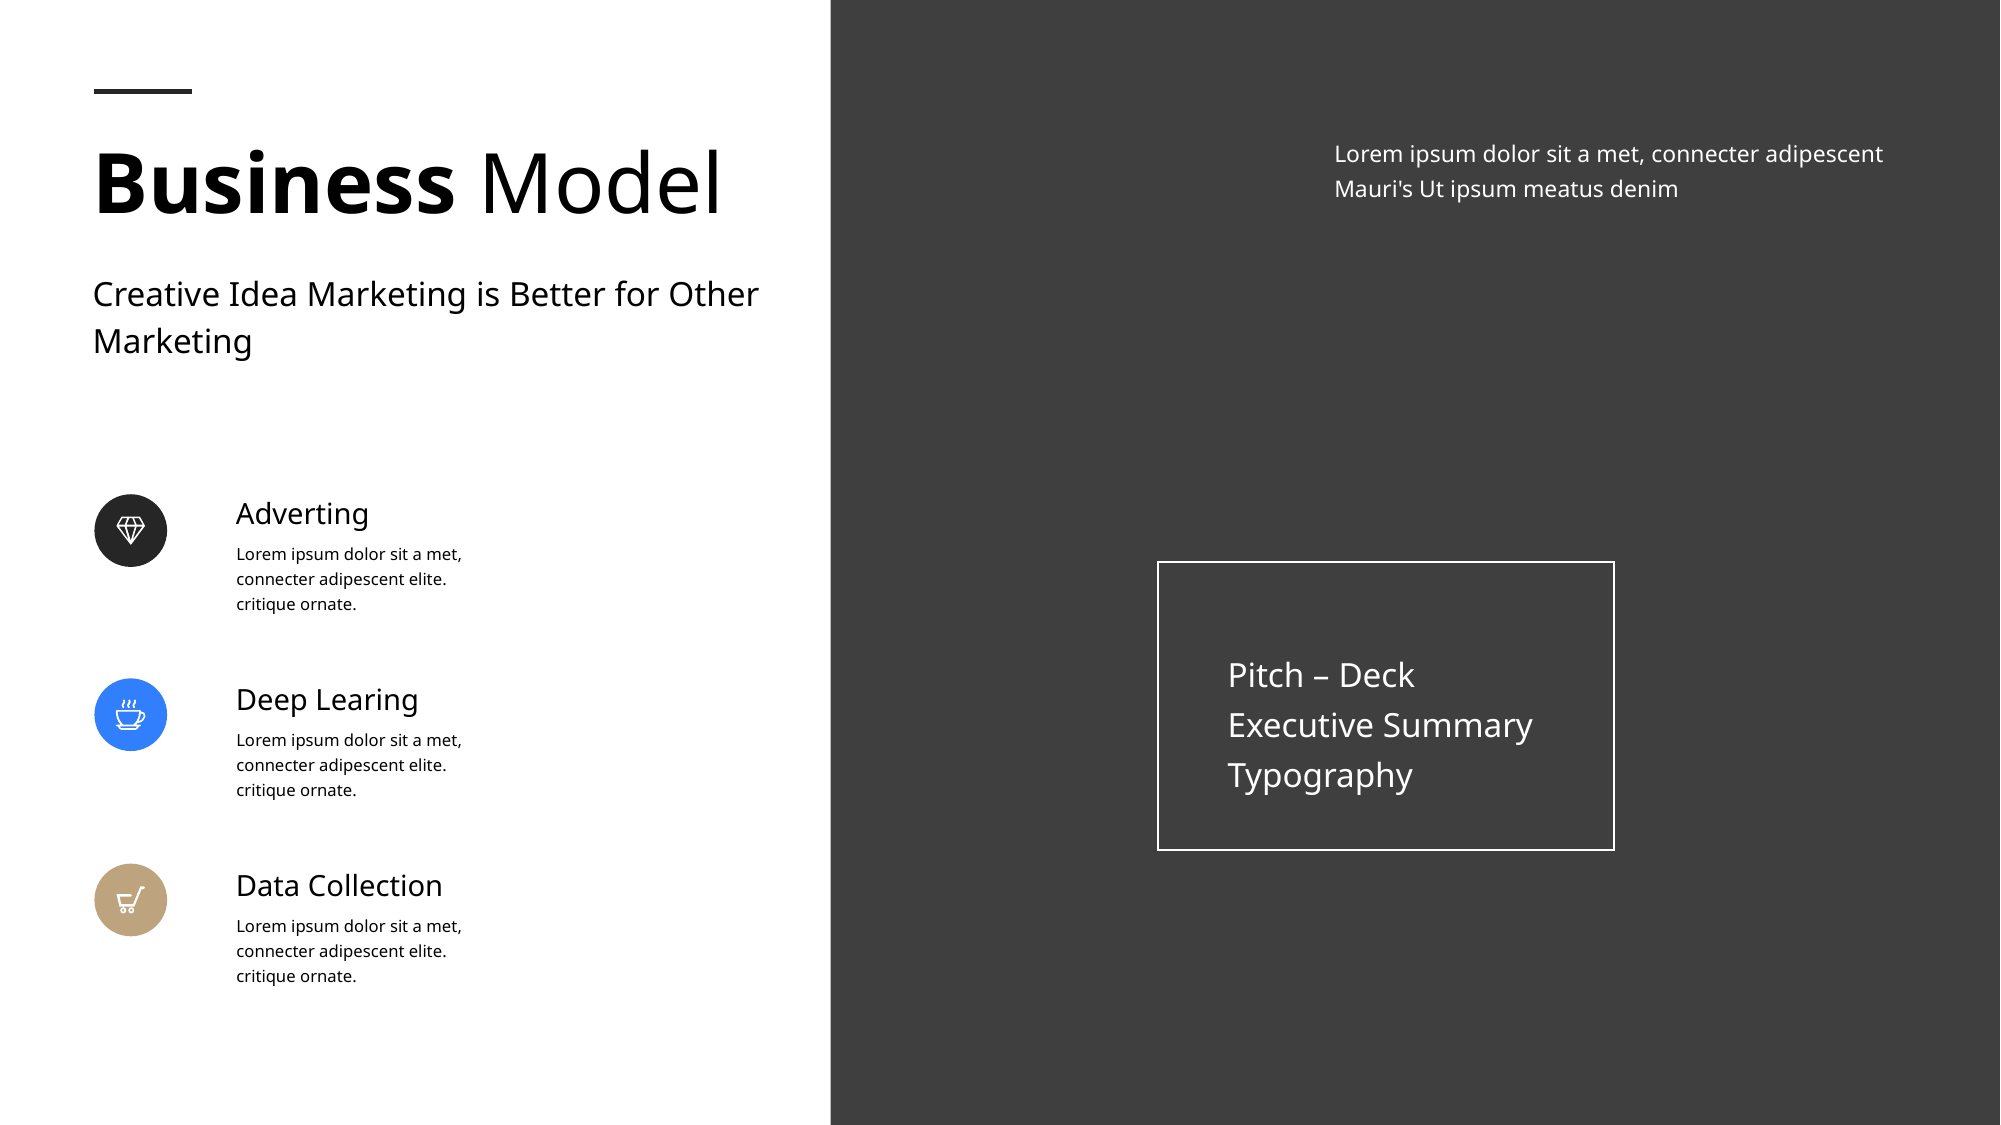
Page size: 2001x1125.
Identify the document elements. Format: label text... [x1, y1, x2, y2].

text_box [116, 516, 145, 545]
text_box Business Model [77, 102, 849, 238]
text_box Creative Idea Marketing is Better for Other Marketing [77, 258, 777, 368]
text_box Data Collection [220, 850, 541, 910]
text_box [94, 678, 168, 752]
text_box [132, 699, 137, 709]
text_box [115, 710, 146, 730]
text_box Lorem ipsum dolor sit a met, connecter adipescent elite. critique ornate. [221, 531, 495, 622]
text_box [1158, 562, 1319, 851]
text_box [127, 699, 131, 709]
text_box Lorem ipsum dolor sit a met, connecter adipescent elite. critique ornate. [221, 717, 495, 808]
text_box Deep Learing [220, 664, 541, 724]
text_box [121, 699, 126, 709]
text_box Lorem ipsum dolor sit a met, connecter adipescent elite. critique ornate. [221, 903, 495, 994]
picture [1324, 324, 2000, 1125]
text_box [94, 494, 168, 567]
text_box [830, 0, 2000, 1125]
text_box [116, 886, 146, 914]
text_box [94, 863, 168, 937]
text_box Adverting [220, 478, 541, 538]
text_box Lorem ipsum dolor sit a met, connecter adipescent Mauri's Ut ipsum meatus denim [1319, 124, 1902, 210]
